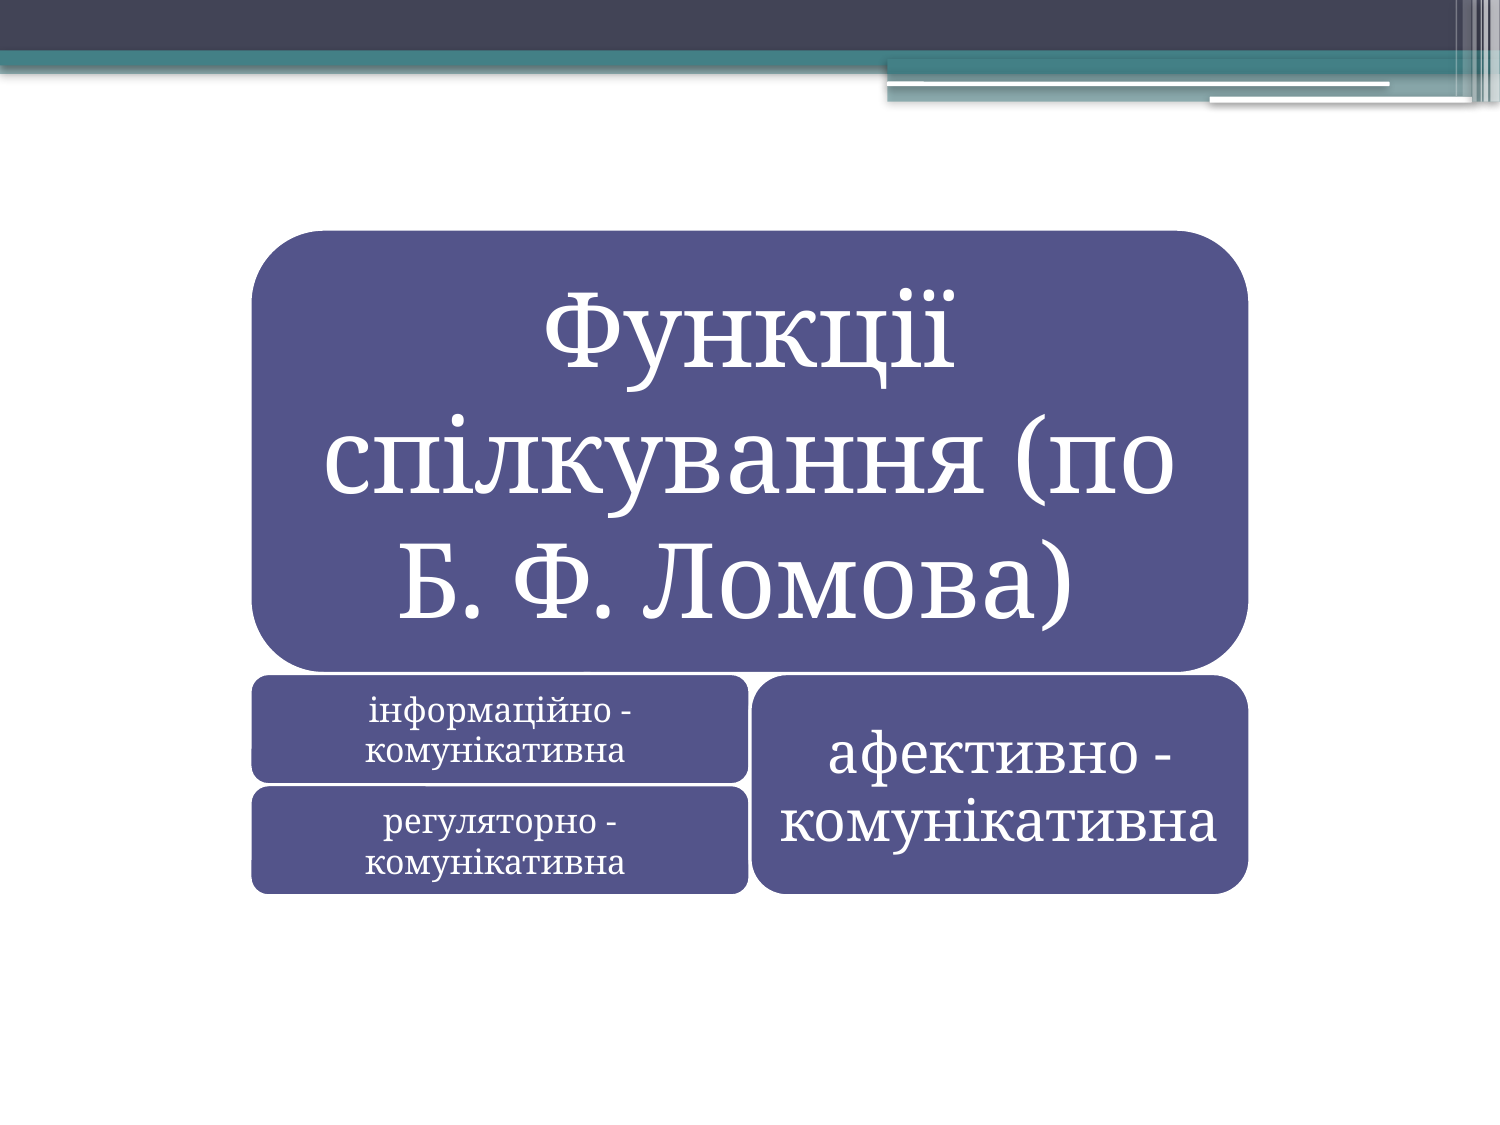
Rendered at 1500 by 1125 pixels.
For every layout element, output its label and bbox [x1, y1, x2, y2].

text_box [249, 228, 1251, 897]
